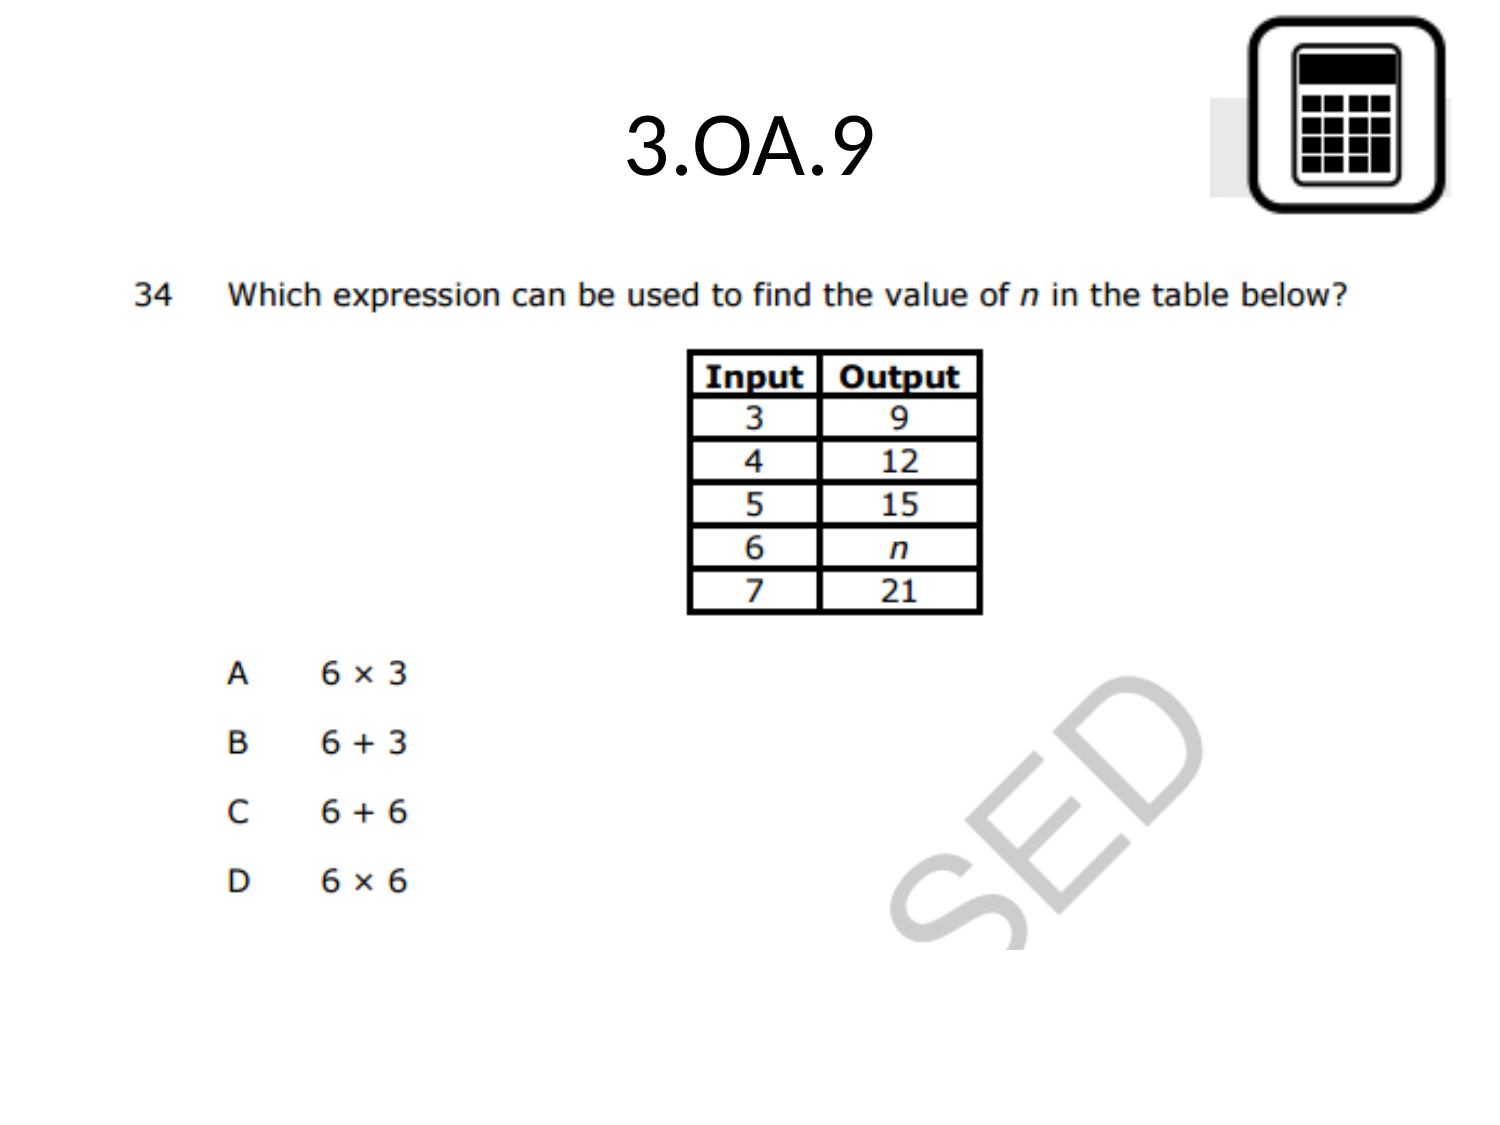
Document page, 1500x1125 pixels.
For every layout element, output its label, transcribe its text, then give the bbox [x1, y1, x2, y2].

title 3.OA.9 [75, 45, 1204, 233]
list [87, 249, 1412, 951]
picture [1209, 0, 1485, 251]
